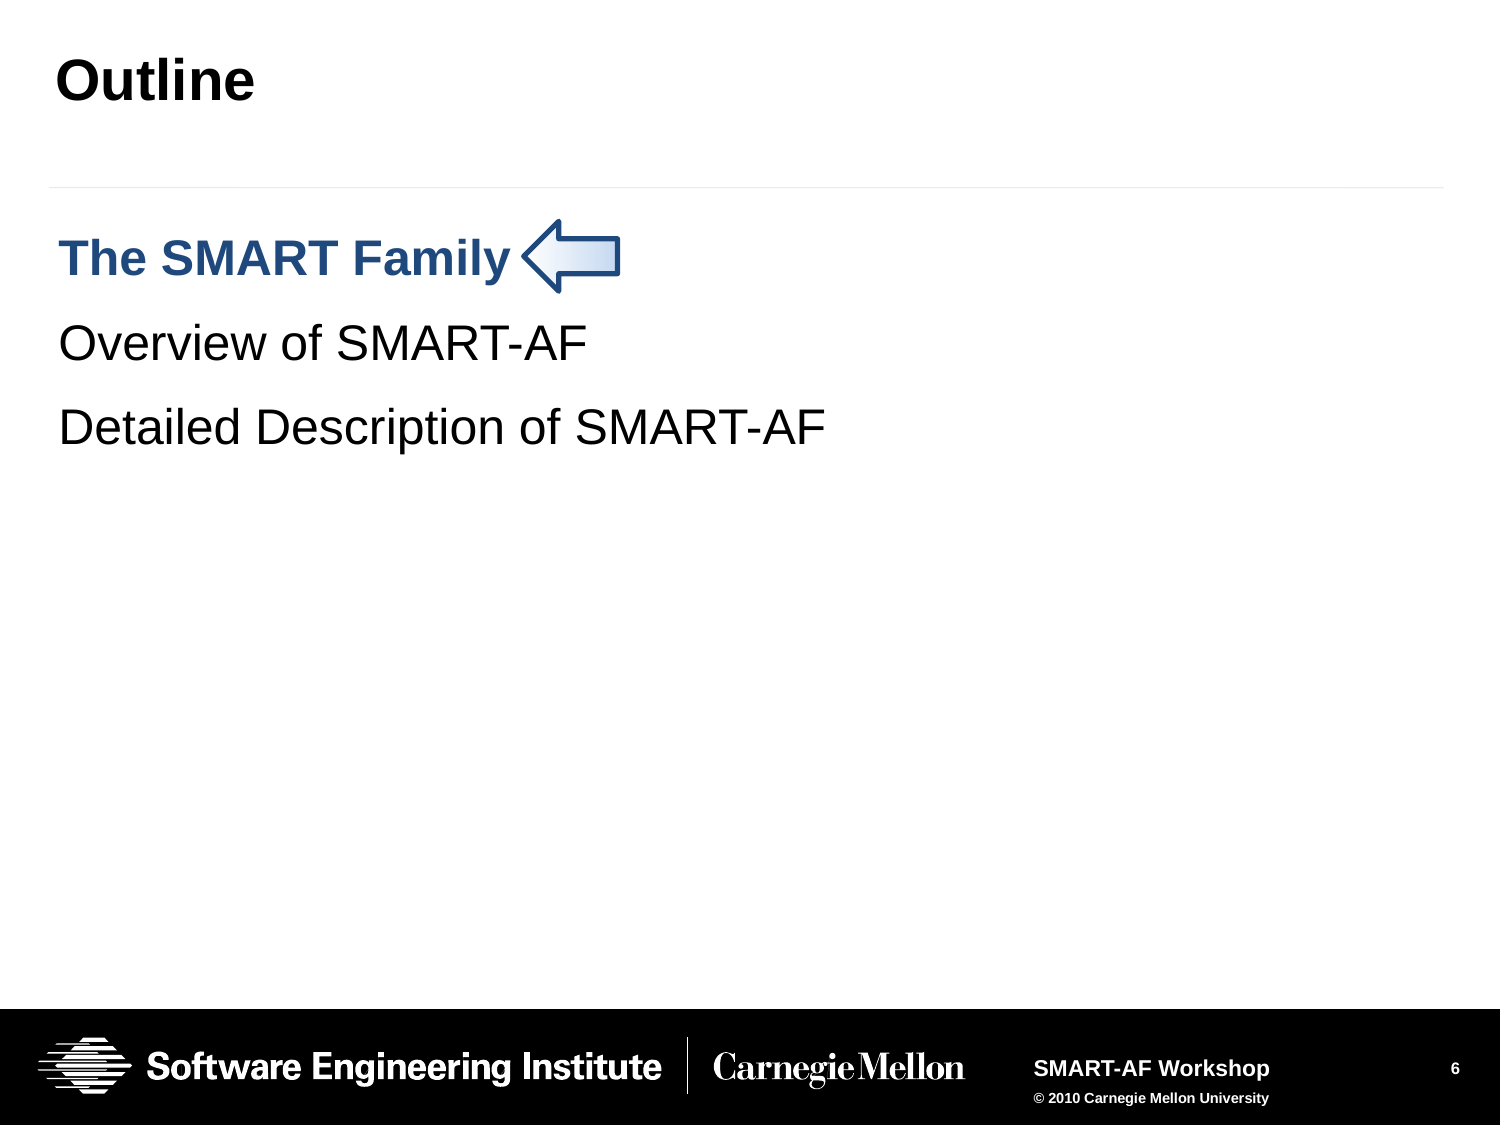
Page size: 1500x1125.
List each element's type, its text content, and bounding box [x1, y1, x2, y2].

text_box [523, 221, 618, 292]
title Outline [55, 49, 1451, 114]
list The SMART Family Overview of SMART-AF Detailed Description of SMART-AF [58, 224, 1438, 953]
